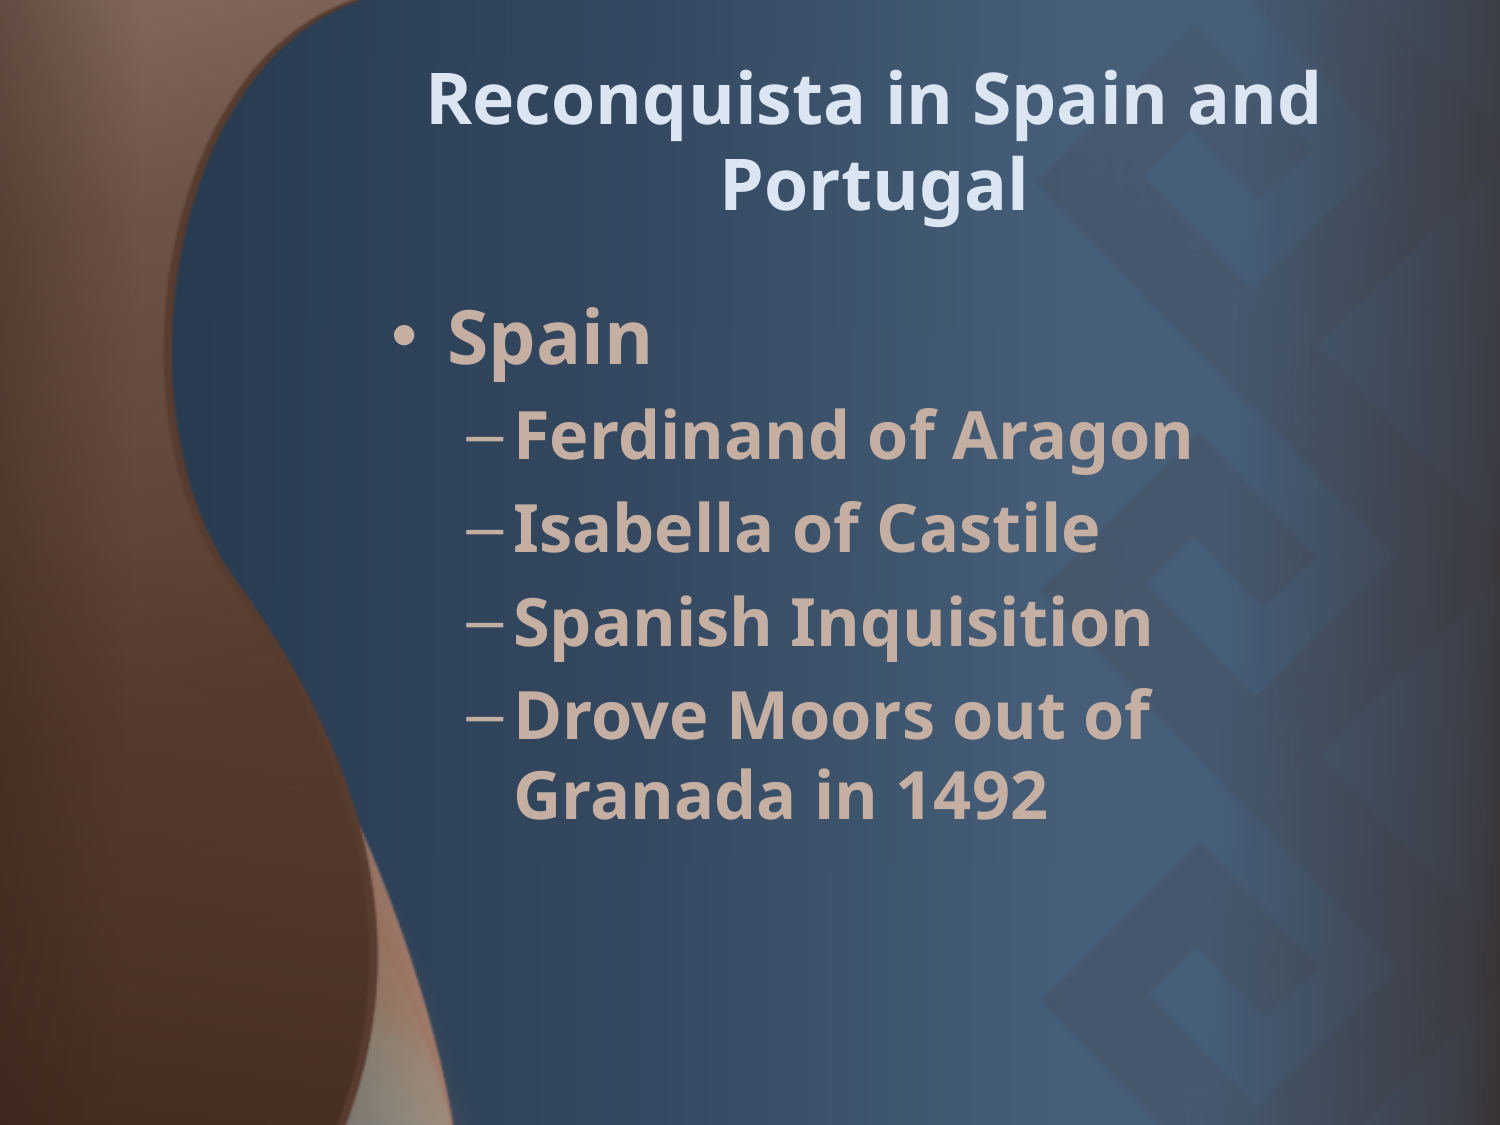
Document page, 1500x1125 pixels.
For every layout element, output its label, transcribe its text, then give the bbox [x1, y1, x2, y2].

title Reconquista in Spain and Portugal [327, 45, 1423, 233]
picture [0, 0, 1500, 1125]
list Spain Ferdinand of Aragon Isabella of Castile Spanish Inquisition Drove Moors out of Granada in 1492 [376, 281, 1412, 1091]
